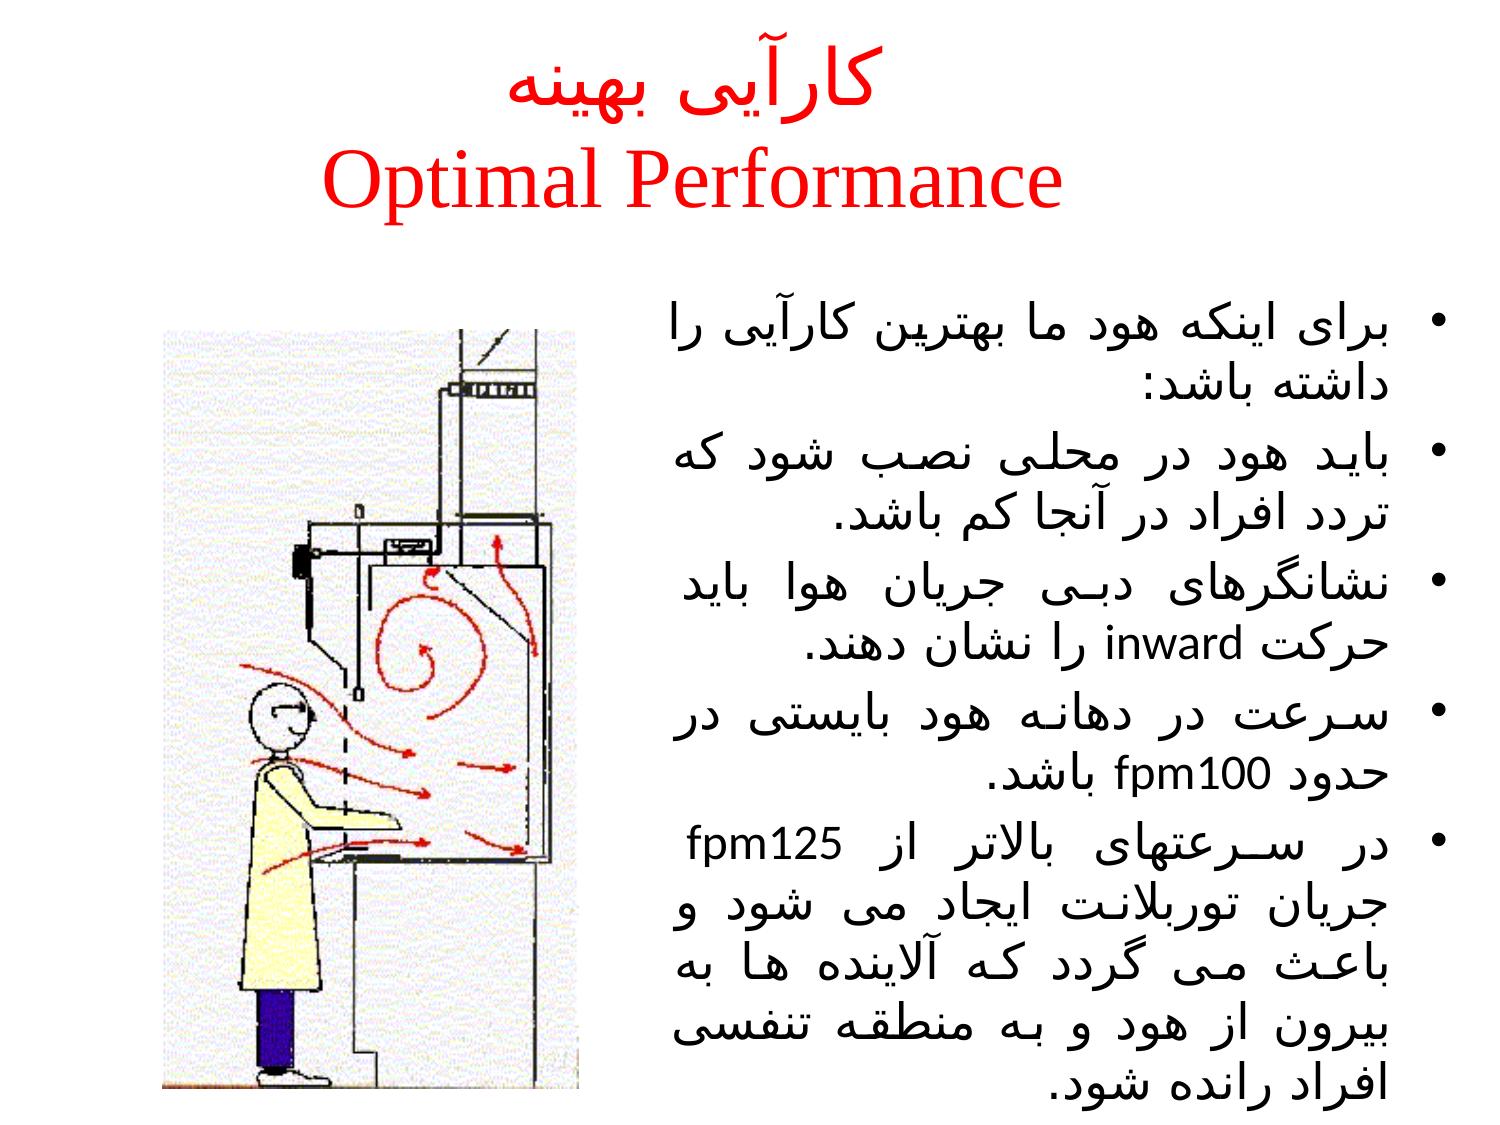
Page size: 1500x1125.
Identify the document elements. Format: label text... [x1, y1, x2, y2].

title کارآیی بهینه Optimal Performance [75, 20, 1313, 233]
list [162, 329, 579, 1089]
list برای اینکه هود ما بهترین کارآیی را داشته باشد: باید هود در محلی نصب شود که تردد افراد در آنجا کم باشد. نشانگرهای دبی جریان هوا باید حرکت inward را نشان دهند. سرعت در دهانه هود بایستی در حدود fpm100 باشد. در سرعتهای بالاتر از fpm125 جریان توربلانت ایجاد می شود و باعث می گردد که آلاینده ها به بیرون از هود و به منطقه تنفسی افراد رانده شود. [650, 282, 1463, 1006]
